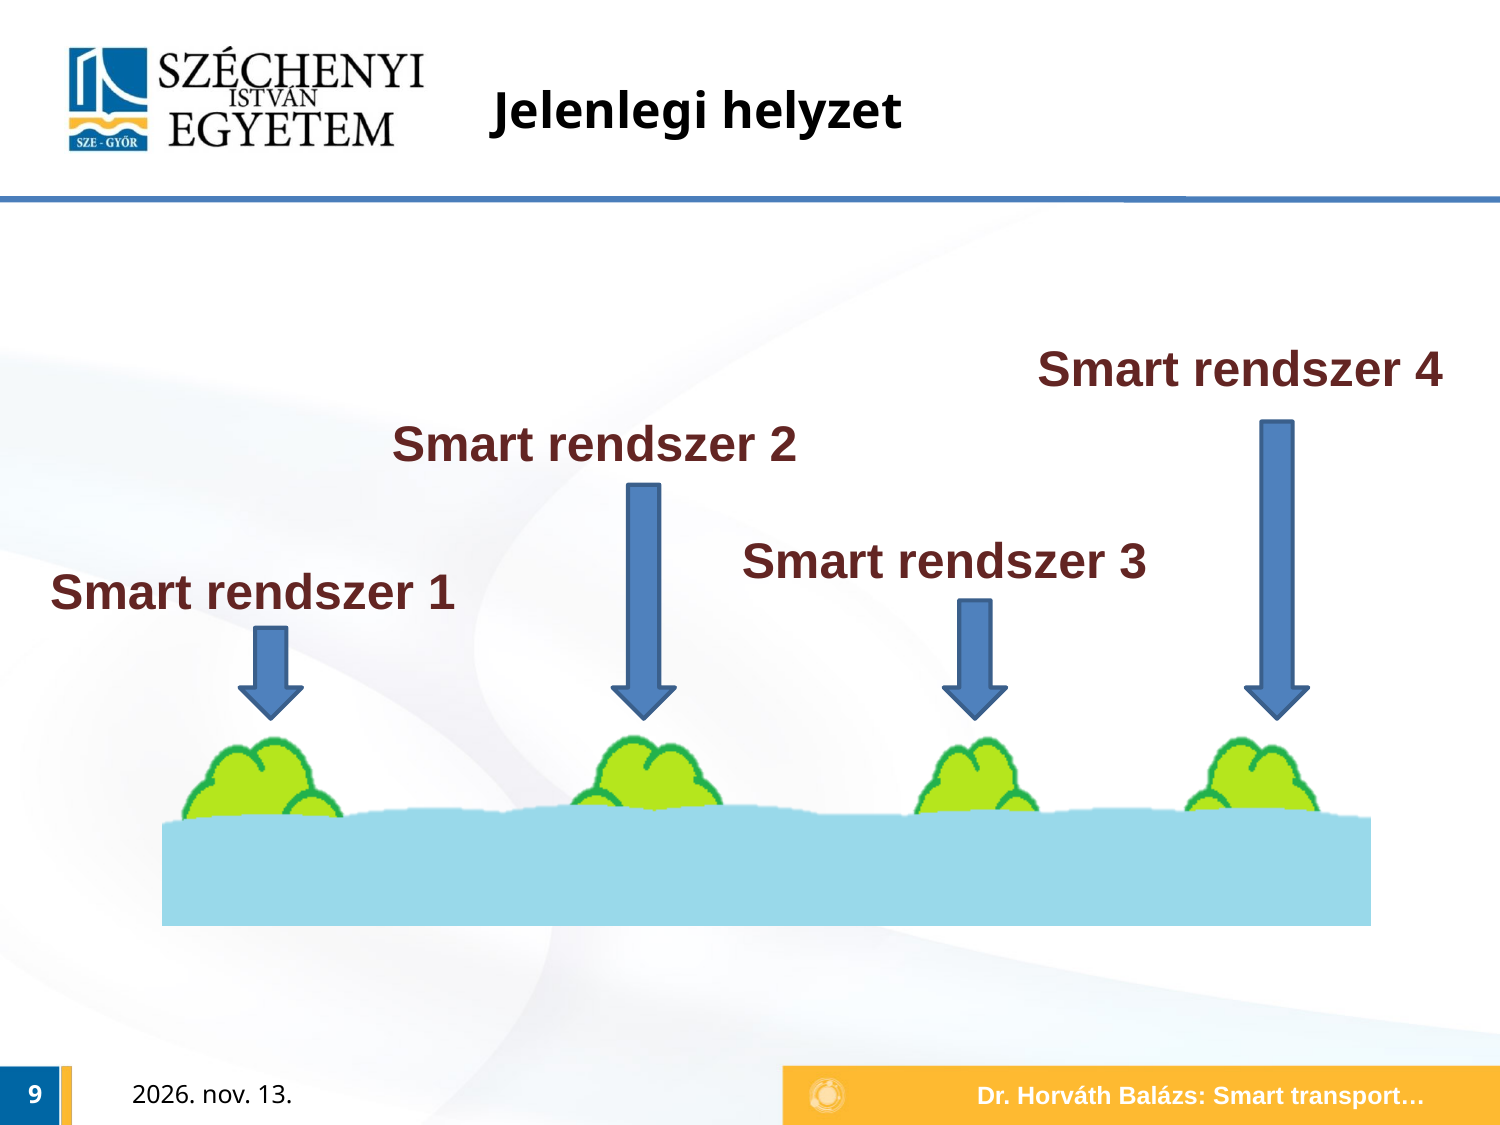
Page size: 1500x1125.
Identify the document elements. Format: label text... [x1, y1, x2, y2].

text_box Smart rendszer 3 [727, 521, 1165, 596]
text_box Smart rendszer 4 [1022, 329, 1461, 405]
text_box Smart rendszer 2 [377, 404, 815, 479]
title Jelenlegi helyzet [478, 45, 1425, 173]
text_box [253, 625, 289, 669]
text_box Smart rendszer 1 [35, 552, 473, 627]
slide_number 2014. szeptember 10. [117, 1065, 550, 1125]
text_box [625, 482, 662, 669]
picture [0, 203, 1500, 1125]
footer Dr. Horváth Balázs: Smart transport… [878, 1065, 1442, 1125]
slide_number 9 [0, 1065, 71, 1125]
picture [0, 0, 1500, 196]
text_box [957, 598, 993, 669]
text_box [1259, 419, 1295, 669]
